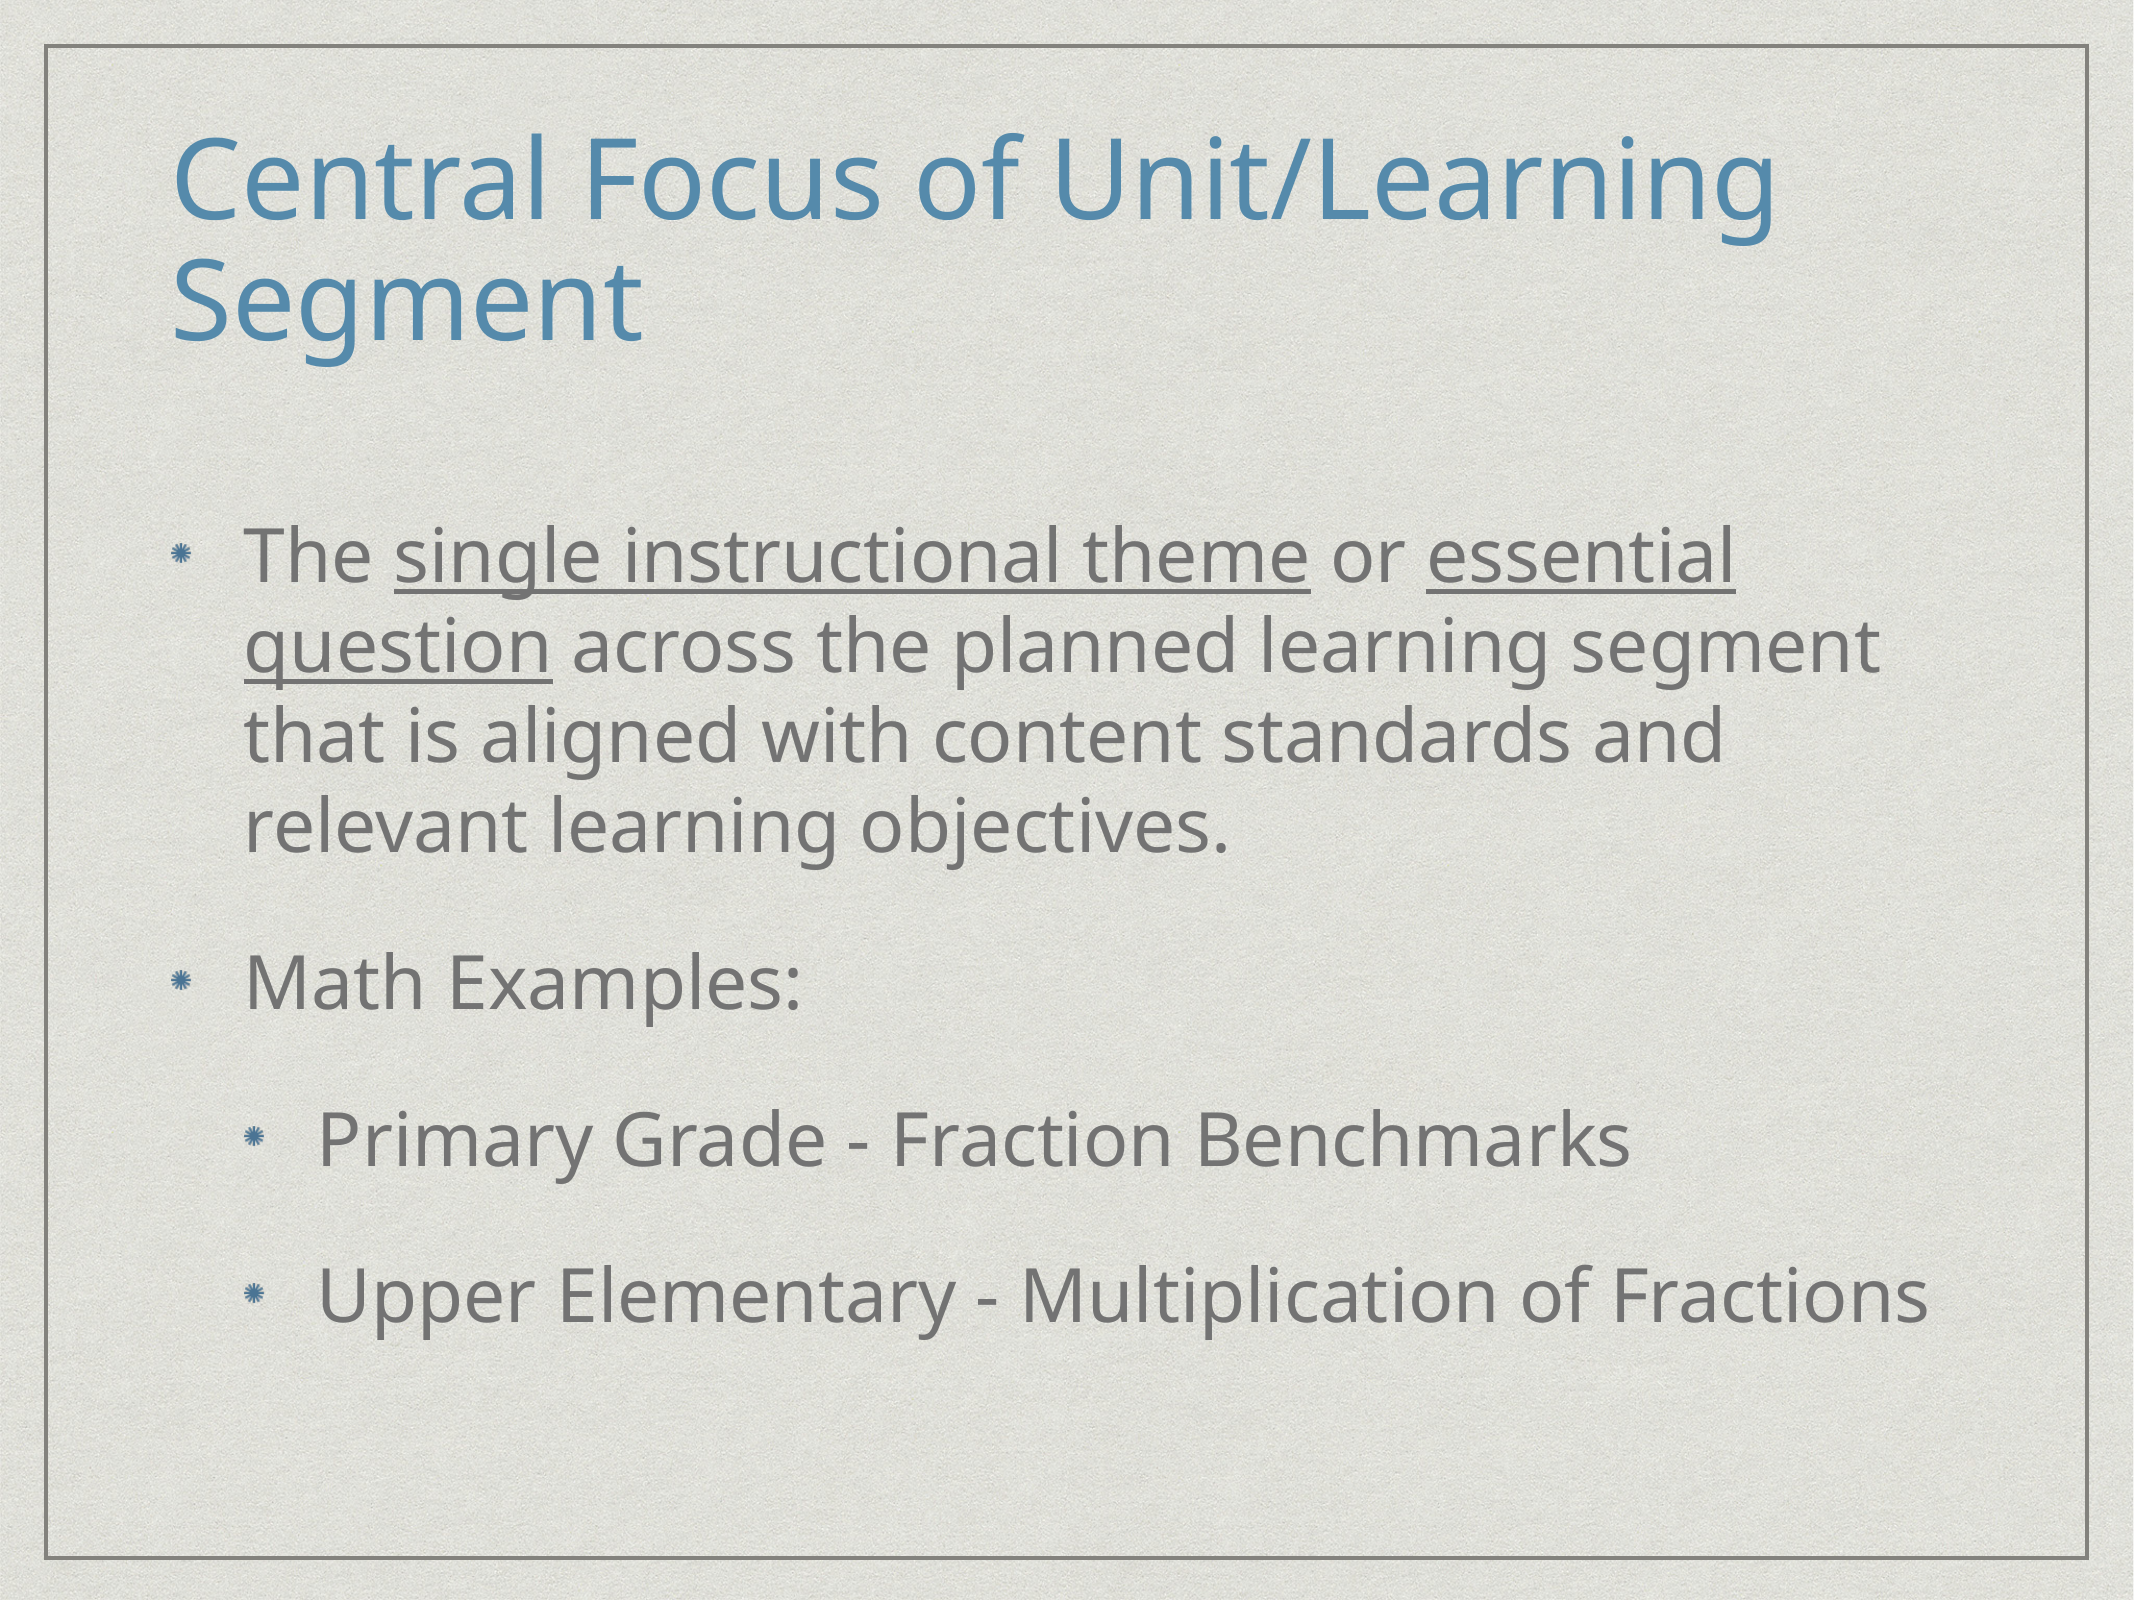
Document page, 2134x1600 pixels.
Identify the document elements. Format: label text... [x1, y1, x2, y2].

list The single instructional theme or essential question across the planned learning segment that is aligned with content standards and relevant learning objectives. Math Examples: Primary Grade - Fraction Benchmarks Upper Elementary - Multiplication of Fractions [170, 453, 1963, 1393]
picture [0, 0, 2134, 1600]
title Central Focus of Unit/Learning Segment [170, 43, 1963, 445]
